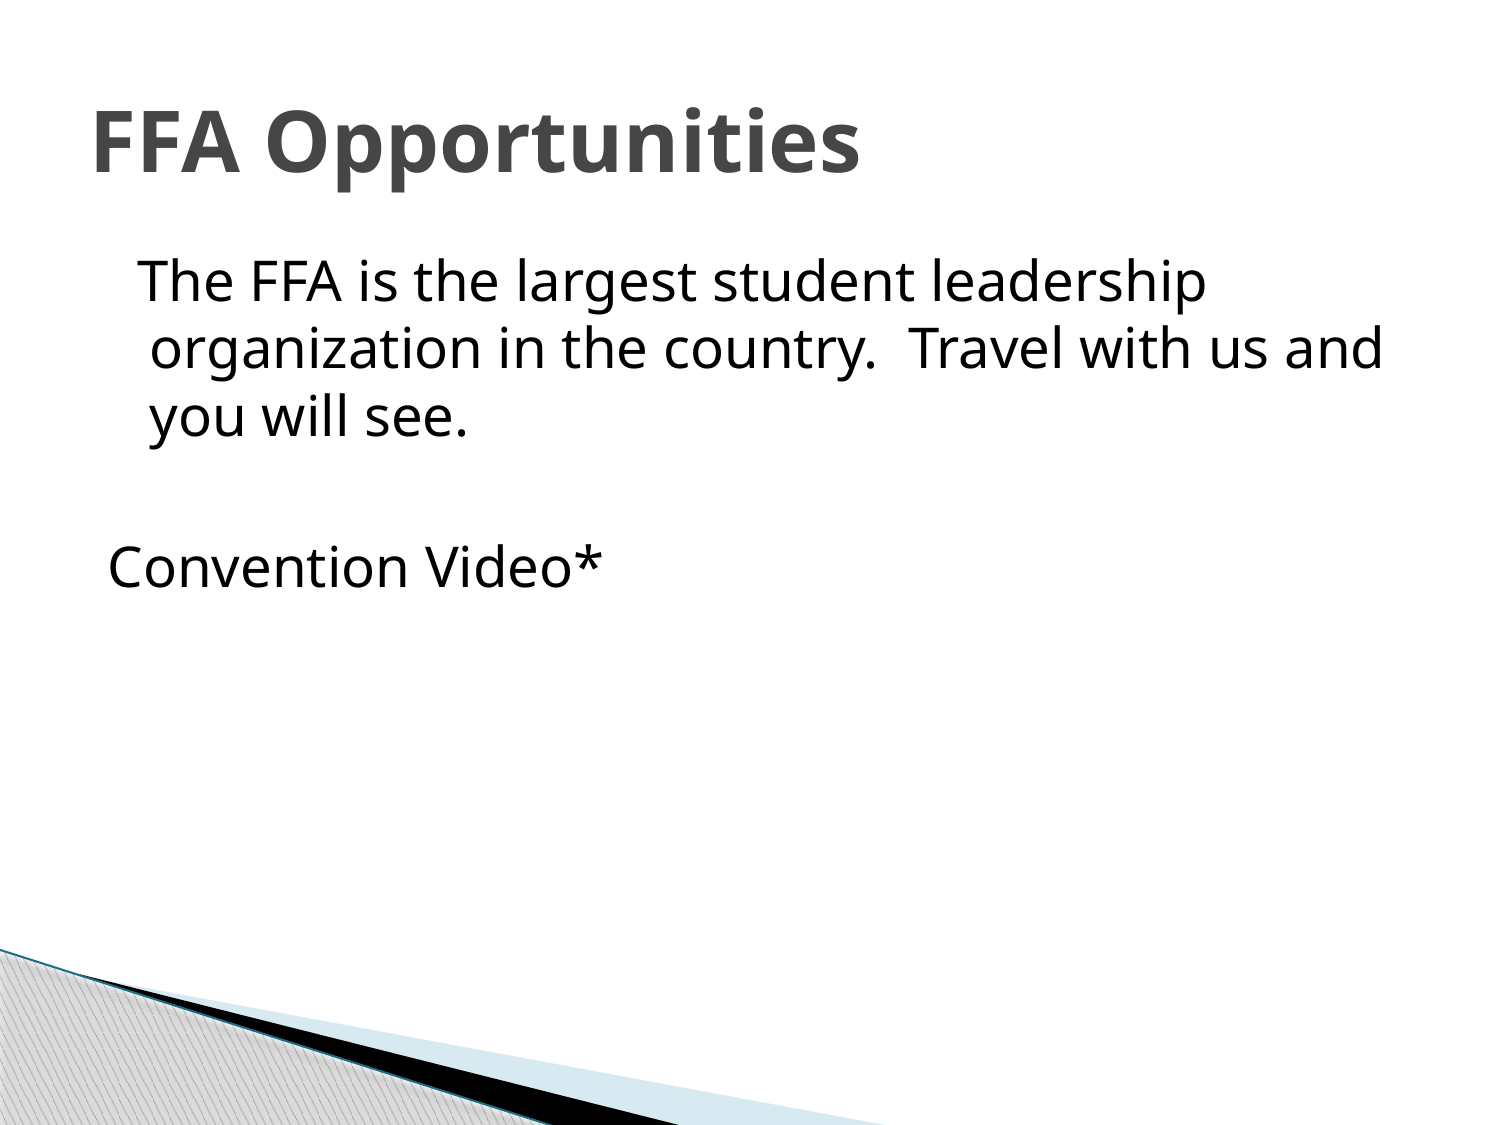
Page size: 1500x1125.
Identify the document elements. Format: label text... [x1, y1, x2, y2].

title FFA Opportunities [75, 45, 1425, 233]
list The FFA is the largest student leadership organization in the country. Travel with us and you will see. Convention Video* [75, 237, 1425, 980]
